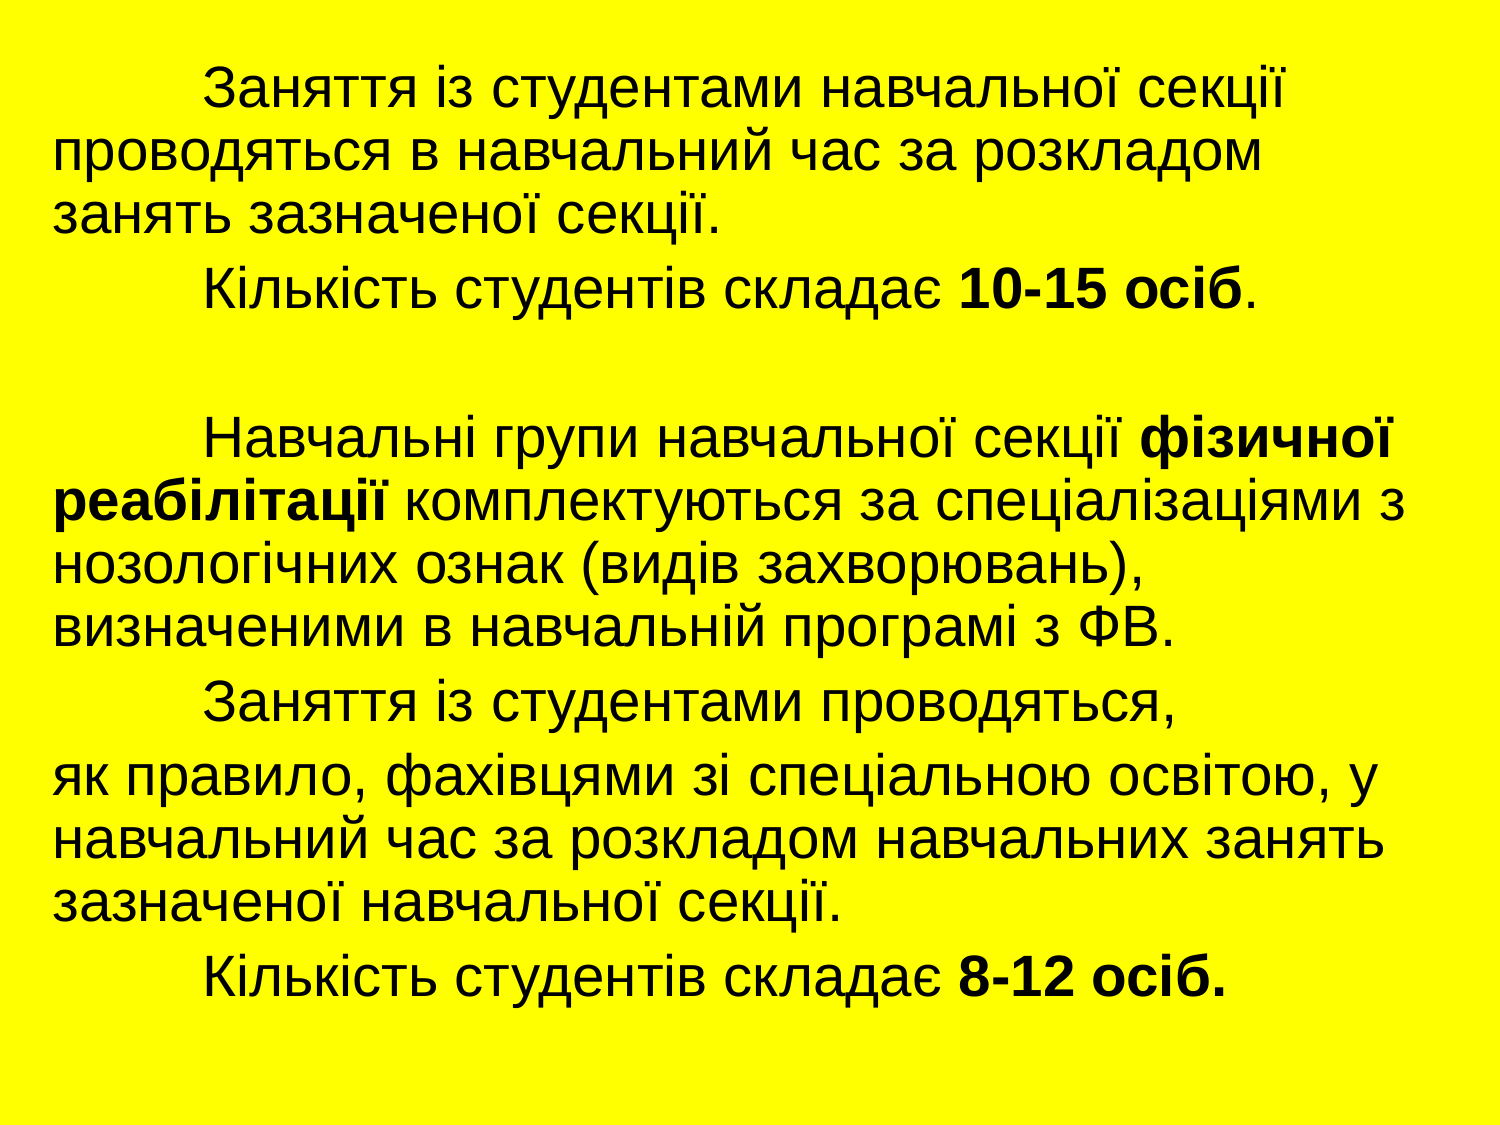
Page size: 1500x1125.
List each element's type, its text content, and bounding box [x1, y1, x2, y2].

list Заняття із студентами навчальної секції проводяться в навчальний час за розкладом занять зазначеної секції. Кількість студентів складає 10-15 осіб. Навчальні групи навчальної секції фізичної реабілітації комплектуються за спеціалізаціями з нозологічних ознак (видів захворювань), визначеними в навчальній програмі з ФВ. Заняття із студентами проводяться, як правило, фахівцями зі спеціальною освітою, у навчальний час за розкладом навчальних занять зазначеної навчальної секції. Кількість студентів складає 8-12 осіб. [37, 50, 1425, 1075]
